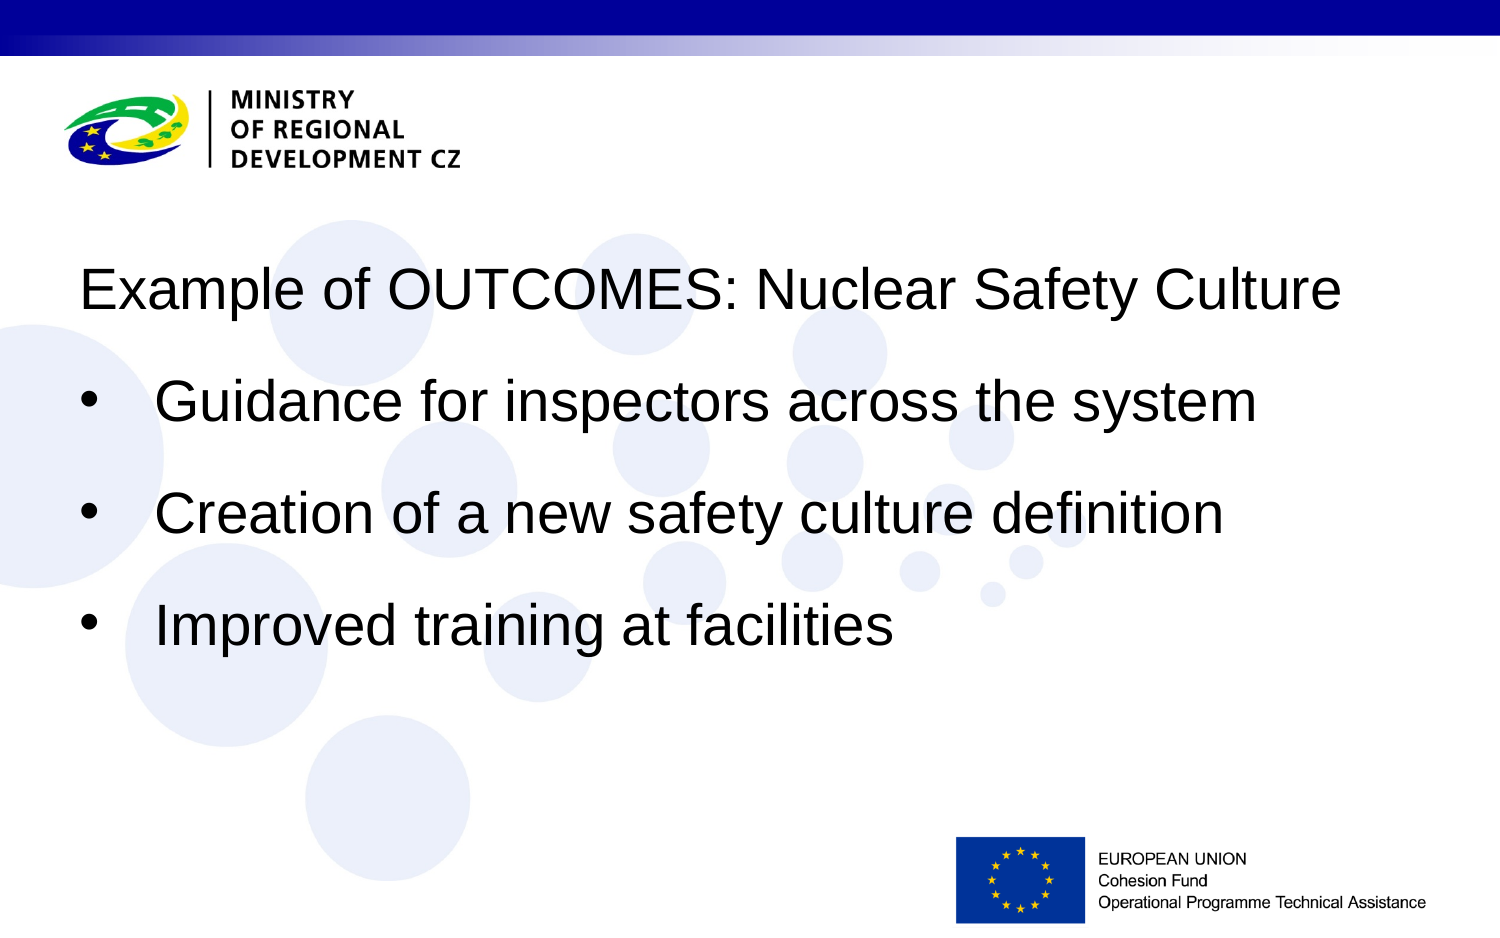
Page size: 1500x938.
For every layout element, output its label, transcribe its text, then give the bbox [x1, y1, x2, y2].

picture [0, 220, 1472, 938]
picture [64, 90, 460, 168]
list Example of OUTCOMES: Nuclear Safety Culture Guidance for inspectors across the system Creation of a new safety culture definition Improved training at facilities [64, 244, 1425, 855]
